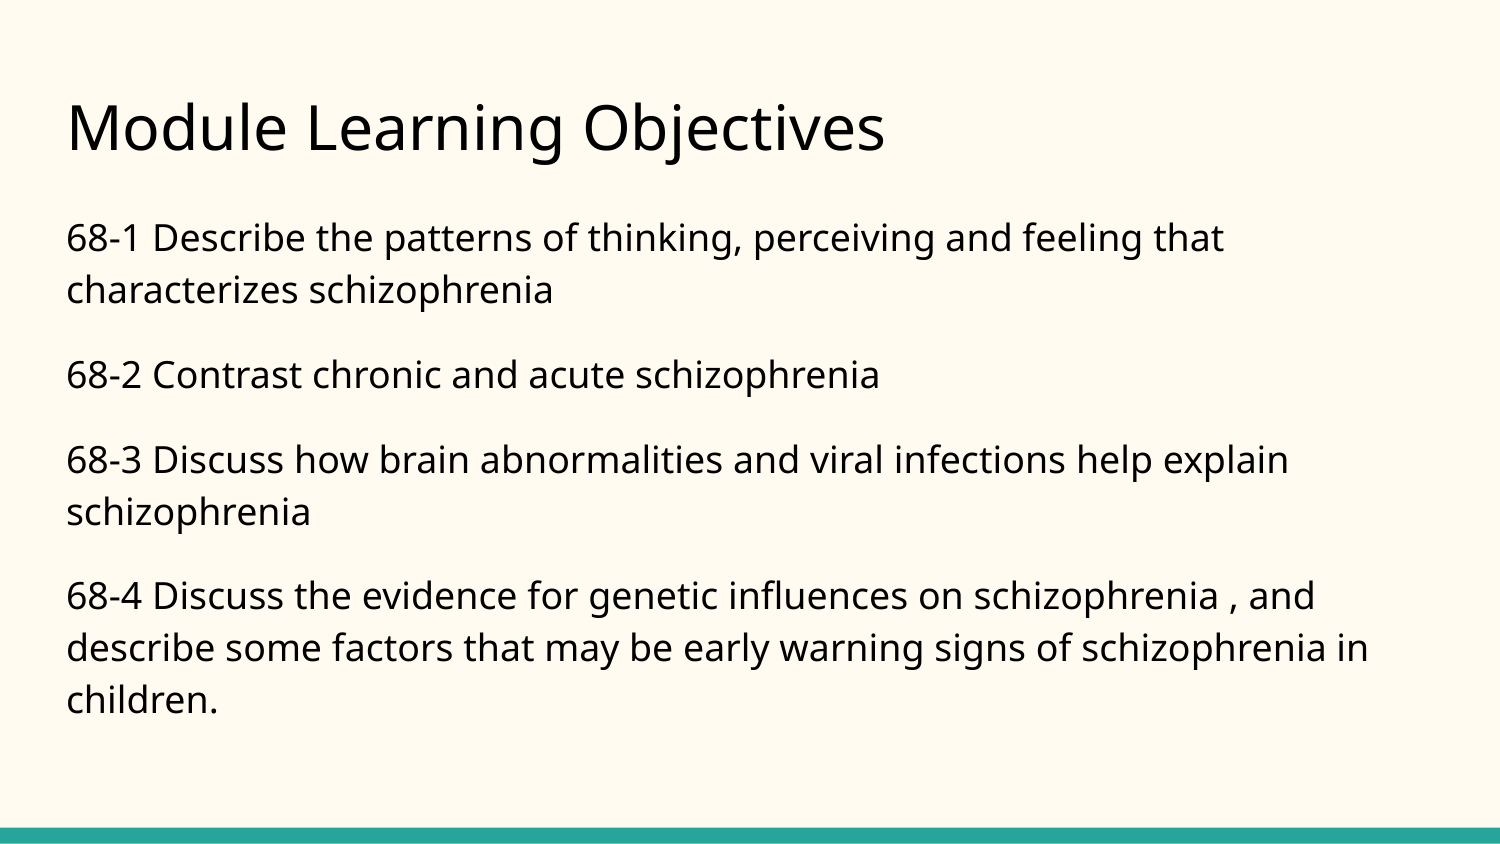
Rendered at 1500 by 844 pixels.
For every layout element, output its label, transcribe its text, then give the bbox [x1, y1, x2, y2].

title Module Learning Objectives [51, 72, 1449, 174]
list 68-1 Describe the patterns of thinking, perceiving and feeling that characterizes schizophrenia 68-2 Contrast chronic and acute schizophrenia 68-3 Discuss how brain abnormalities and viral infections help explain schizophrenia 68-4 Discuss the evidence for genetic influences on schizophrenia , and describe some factors that may be early warning signs of schizophrenia in children. [51, 192, 1449, 750]
